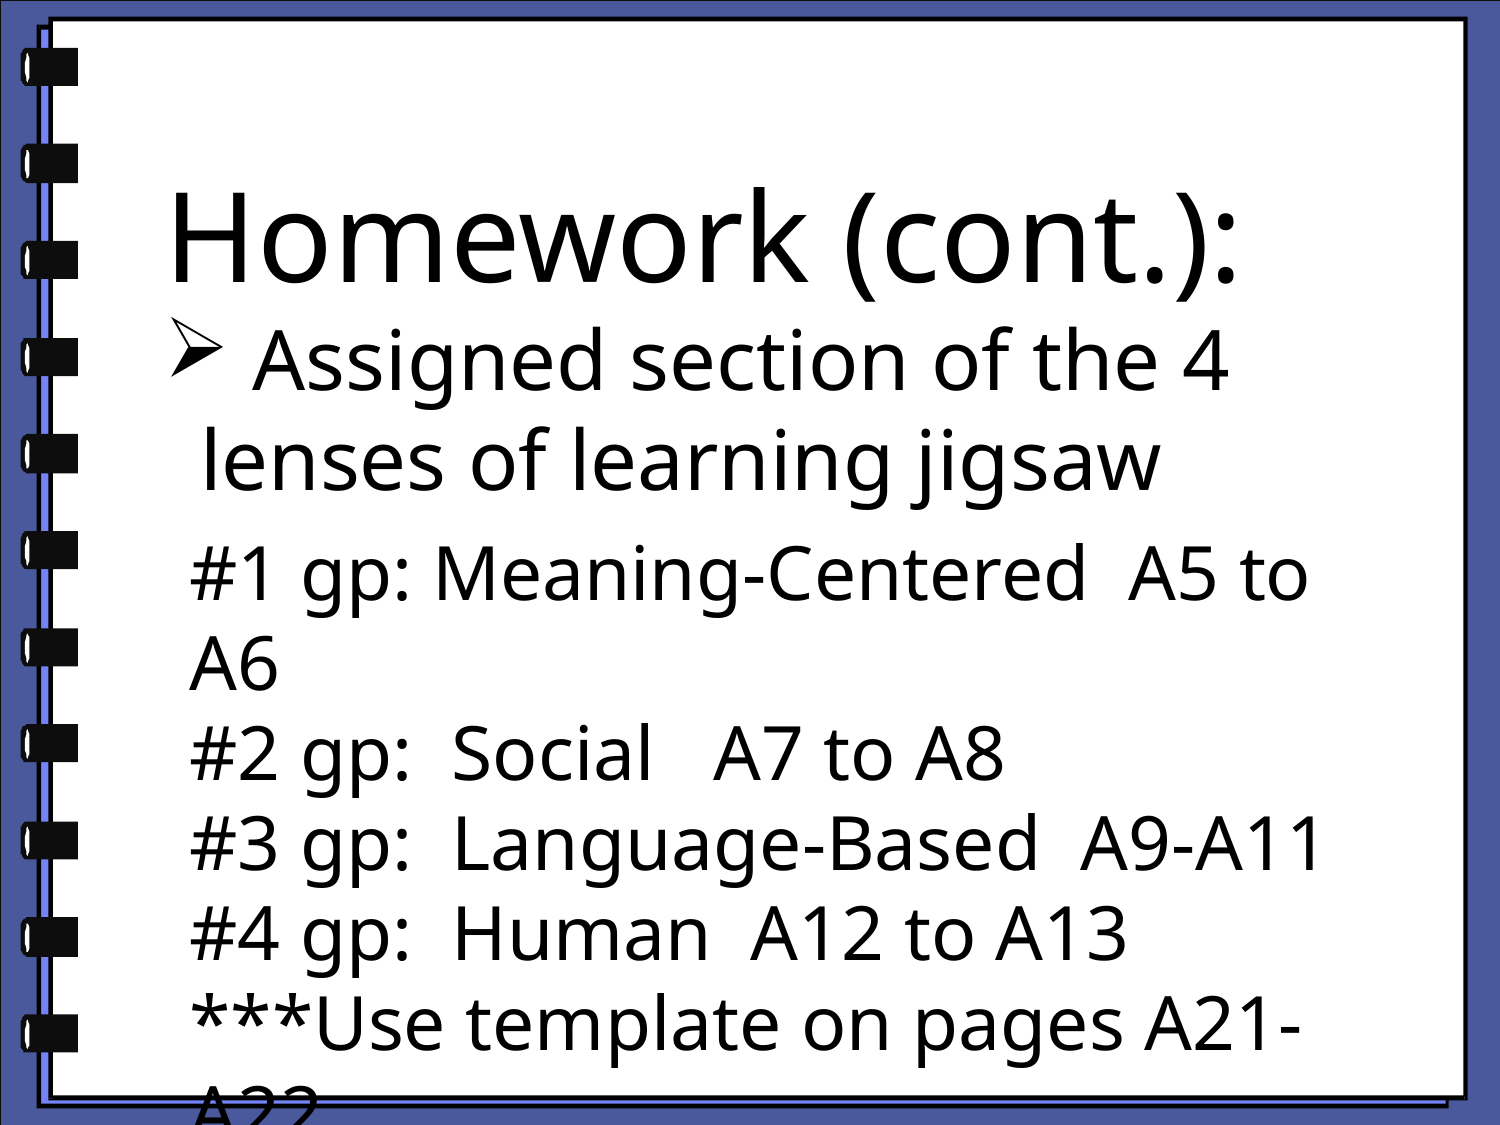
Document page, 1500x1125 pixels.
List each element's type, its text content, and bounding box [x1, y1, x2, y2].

text_box Homework (cont.): Assigned section of the 4 lenses of learning jigsaw [149, 149, 1350, 515]
text_box #1 gp: Meaning-Centered A5 to A6 #2 gp: Social A7 to A8 #3 gp: Language-Based A9-A11 #4 gp: Human A12 to A13 ***Use template on pages A21-A22 [174, 518, 1375, 1125]
